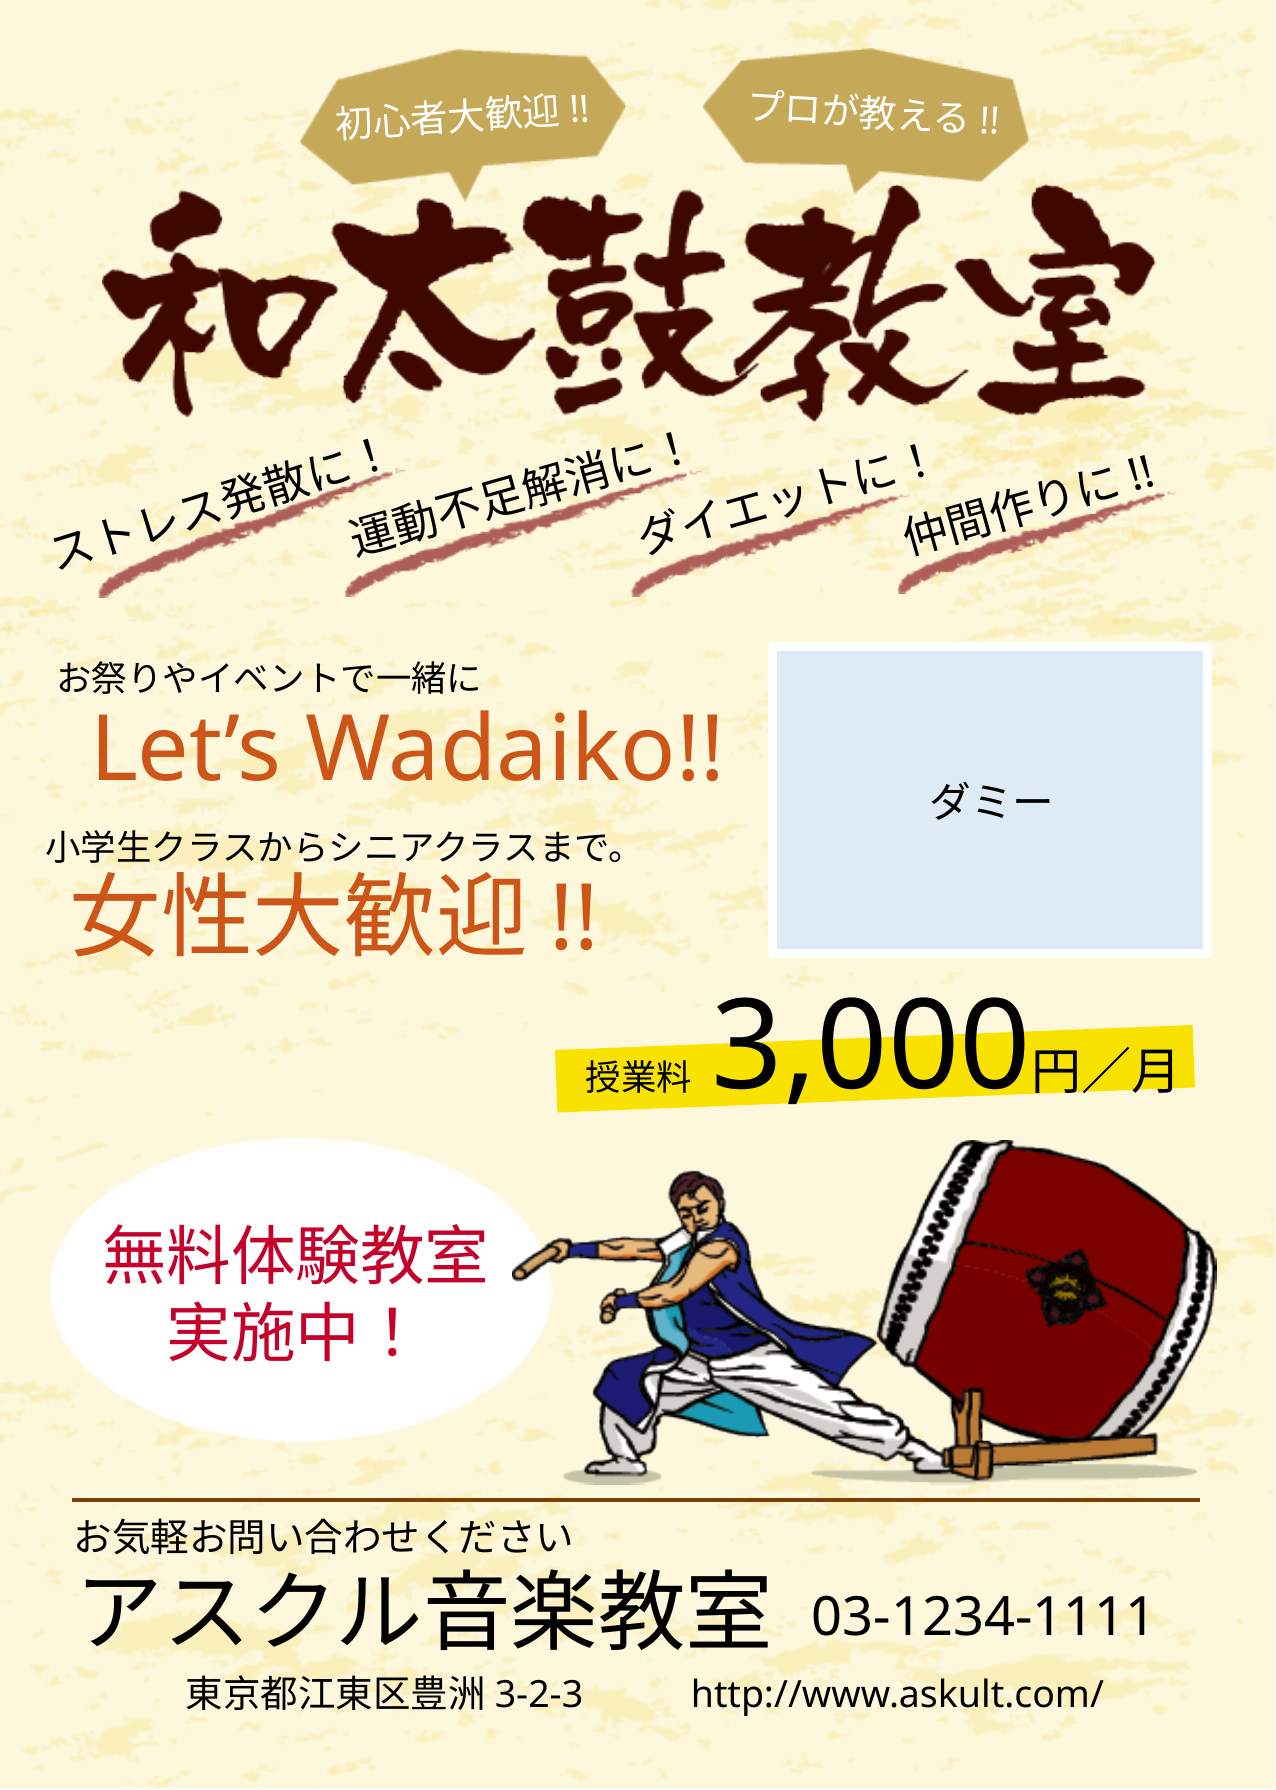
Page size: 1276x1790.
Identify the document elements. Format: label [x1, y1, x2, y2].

picture [0, 0, 1276, 1790]
text_box [556, 1056, 1194, 1082]
